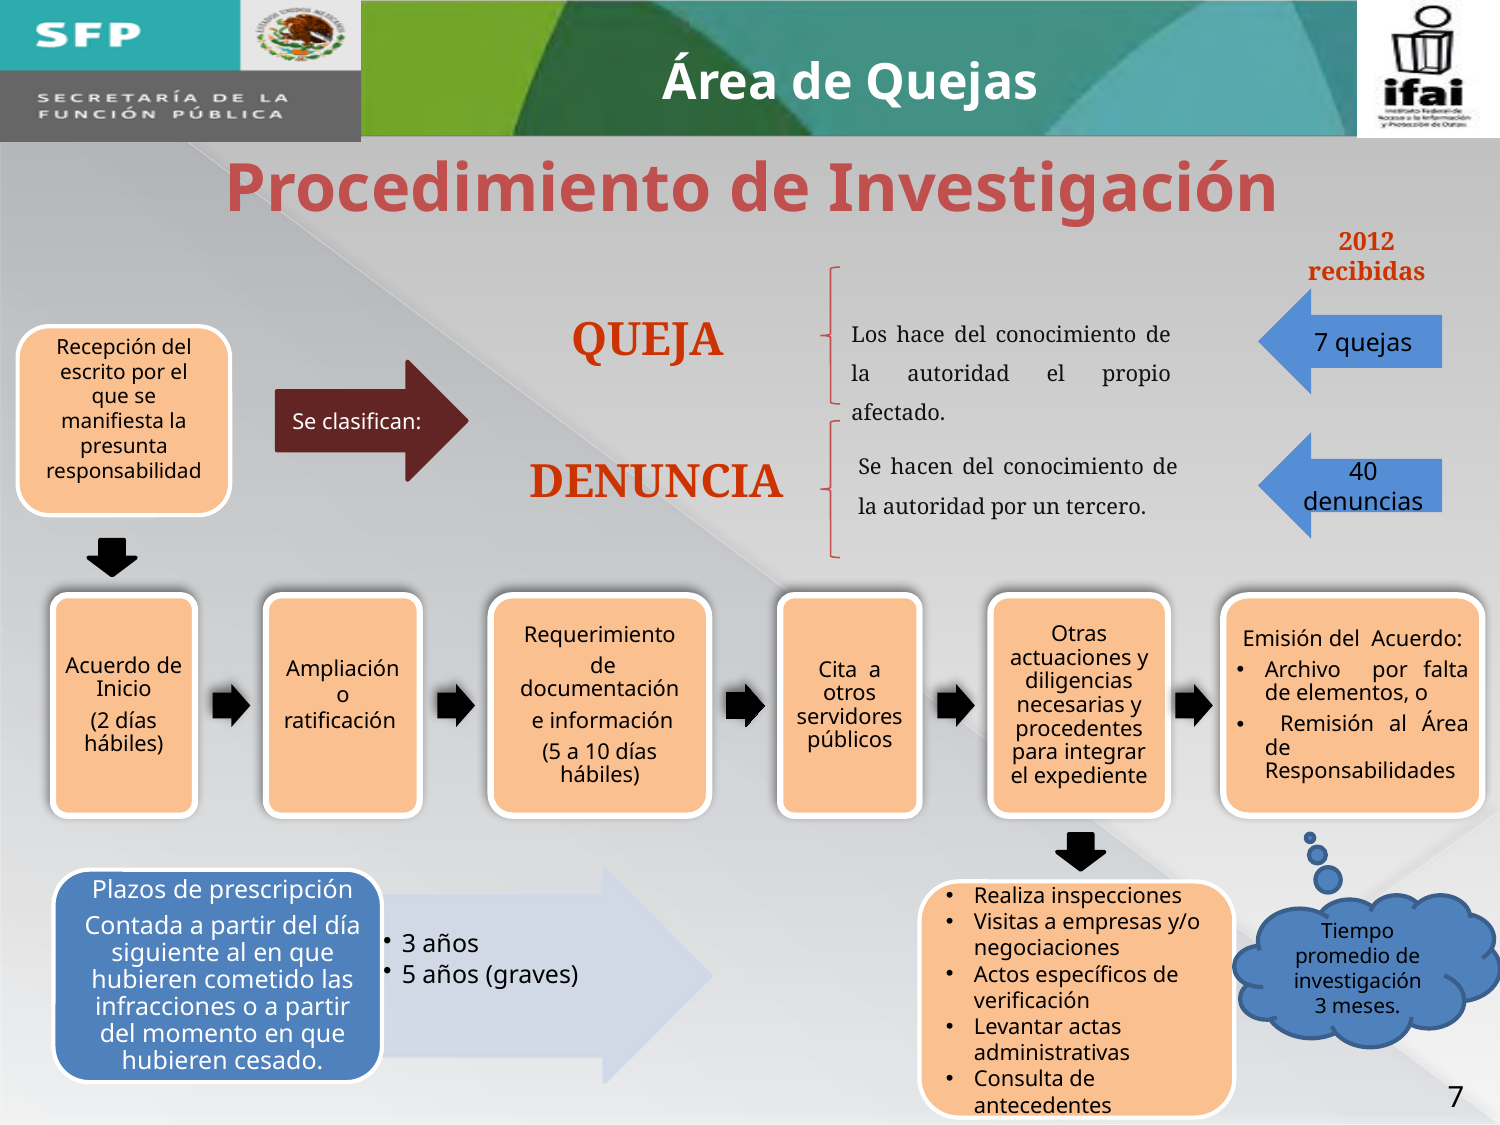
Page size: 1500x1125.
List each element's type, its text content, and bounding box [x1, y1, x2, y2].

text_box Se hacen del conocimiento de la autoridad por un tercero. [843, 432, 1194, 526]
text_box 7 quejas [1255, 293, 1445, 397]
text_box [324, 338, 710, 399]
text_box Se clasifican: [274, 359, 469, 482]
text_box [1055, 832, 1107, 872]
text_box [820, 266, 841, 405]
slide_number 7 [1414, 1070, 1498, 1121]
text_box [52, 595, 1483, 816]
text_box Tiempo promedio de investigación 3 meses. [1303, 831, 1343, 895]
text_box Los hace del conocimiento de la autoridad el propio afectado. [836, 299, 1186, 433]
text_box [86, 537, 138, 577]
text_box 2012 recibidas [1293, 218, 1441, 293]
text_box DENUNCIA [514, 444, 799, 515]
text_box Procedimiento de Investigación [209, 139, 1296, 233]
text_box QUEJA [556, 302, 739, 373]
text_box [820, 419, 841, 559]
picture [0, 0, 1500, 142]
text_box Recepción del escrito por el que se manifiesta la presunta responsabilidad [15, 324, 233, 518]
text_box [37, 869, 728, 1083]
text_box Realiza inspecciones Visitas a empresas y/o negociaciones Actos específicos de verificación Levantar actas administrativas Consulta de antecedentes [917, 879, 1237, 1120]
text_box 40 denuncias [1255, 430, 1445, 541]
text_box Tiempo promedio de investigación 3 meses. [1232, 893, 1500, 1050]
